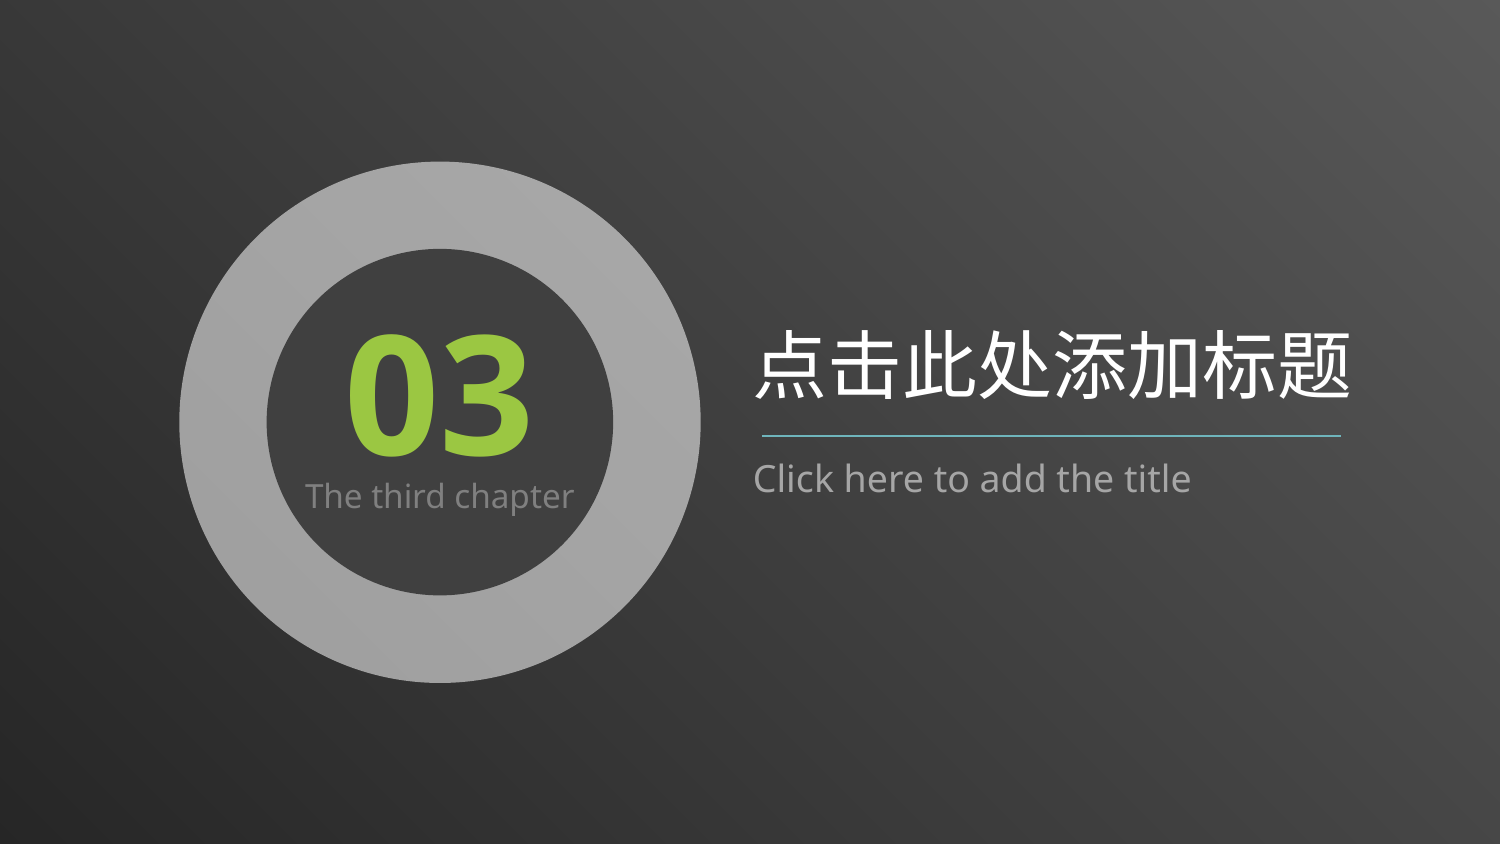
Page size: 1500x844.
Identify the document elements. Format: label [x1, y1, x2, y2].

text_box [179, 161, 701, 684]
text_box [737, 310, 1398, 509]
